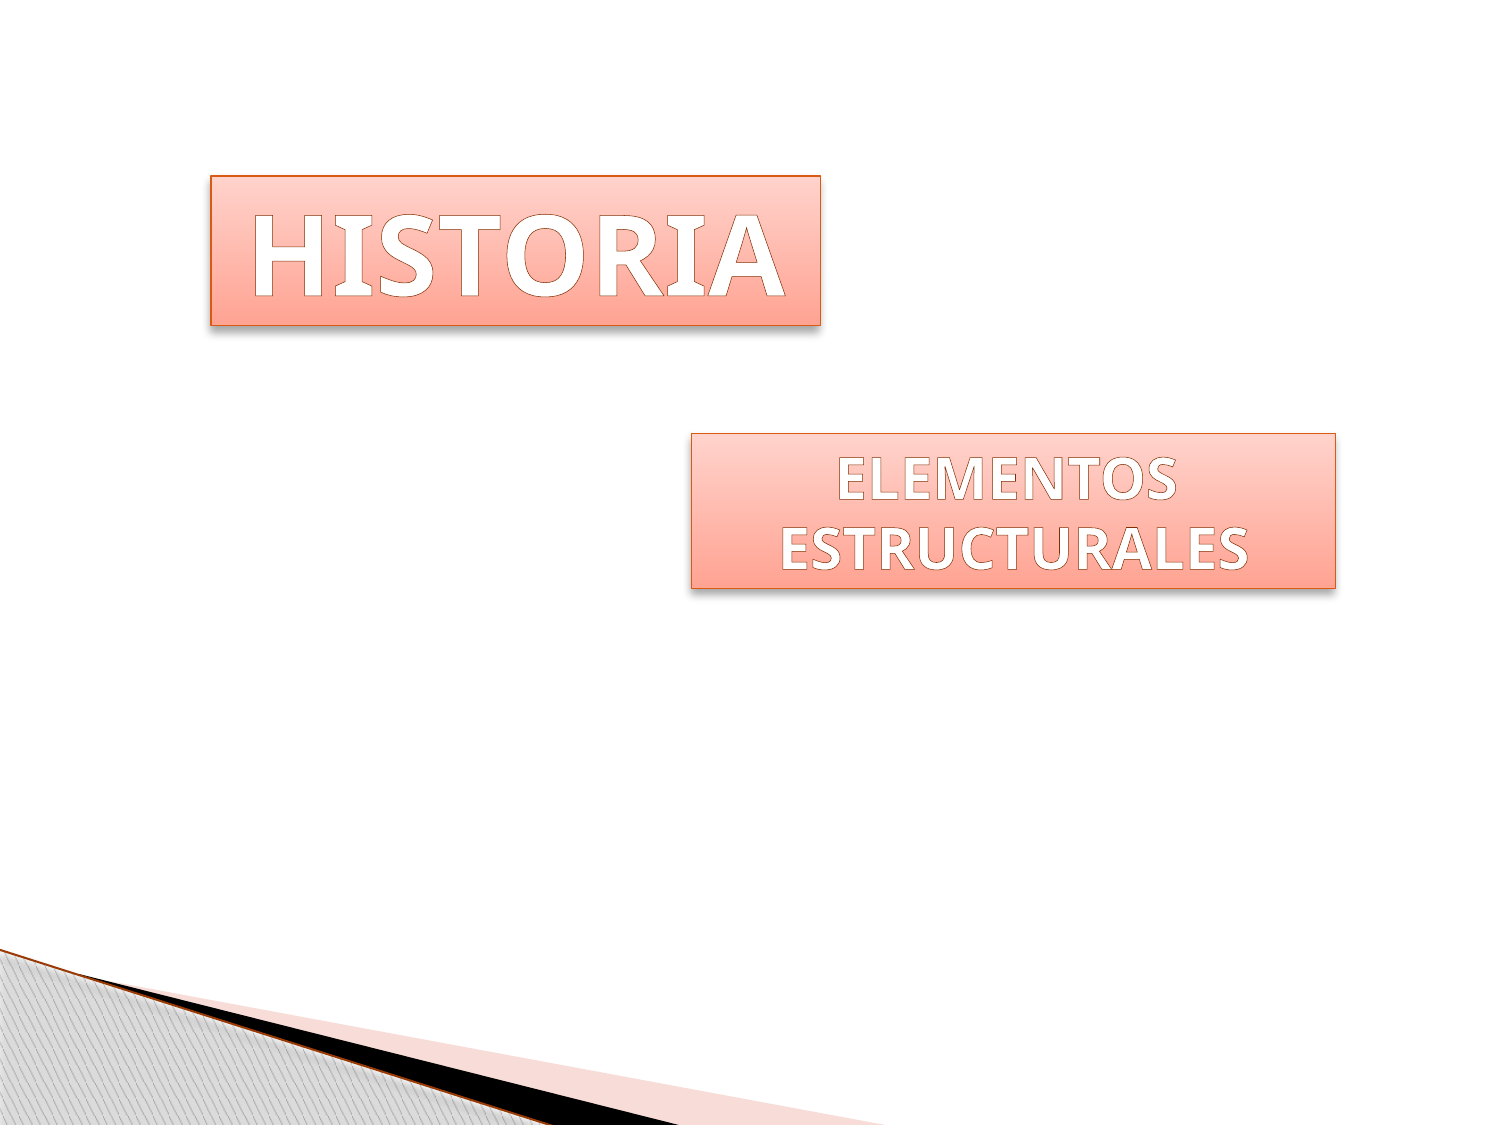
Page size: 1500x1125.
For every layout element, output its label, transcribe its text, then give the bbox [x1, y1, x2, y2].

text_box HISTORIA [210, 175, 821, 326]
text_box ELEMENTOS ESTRUCTURALES [691, 433, 1337, 589]
